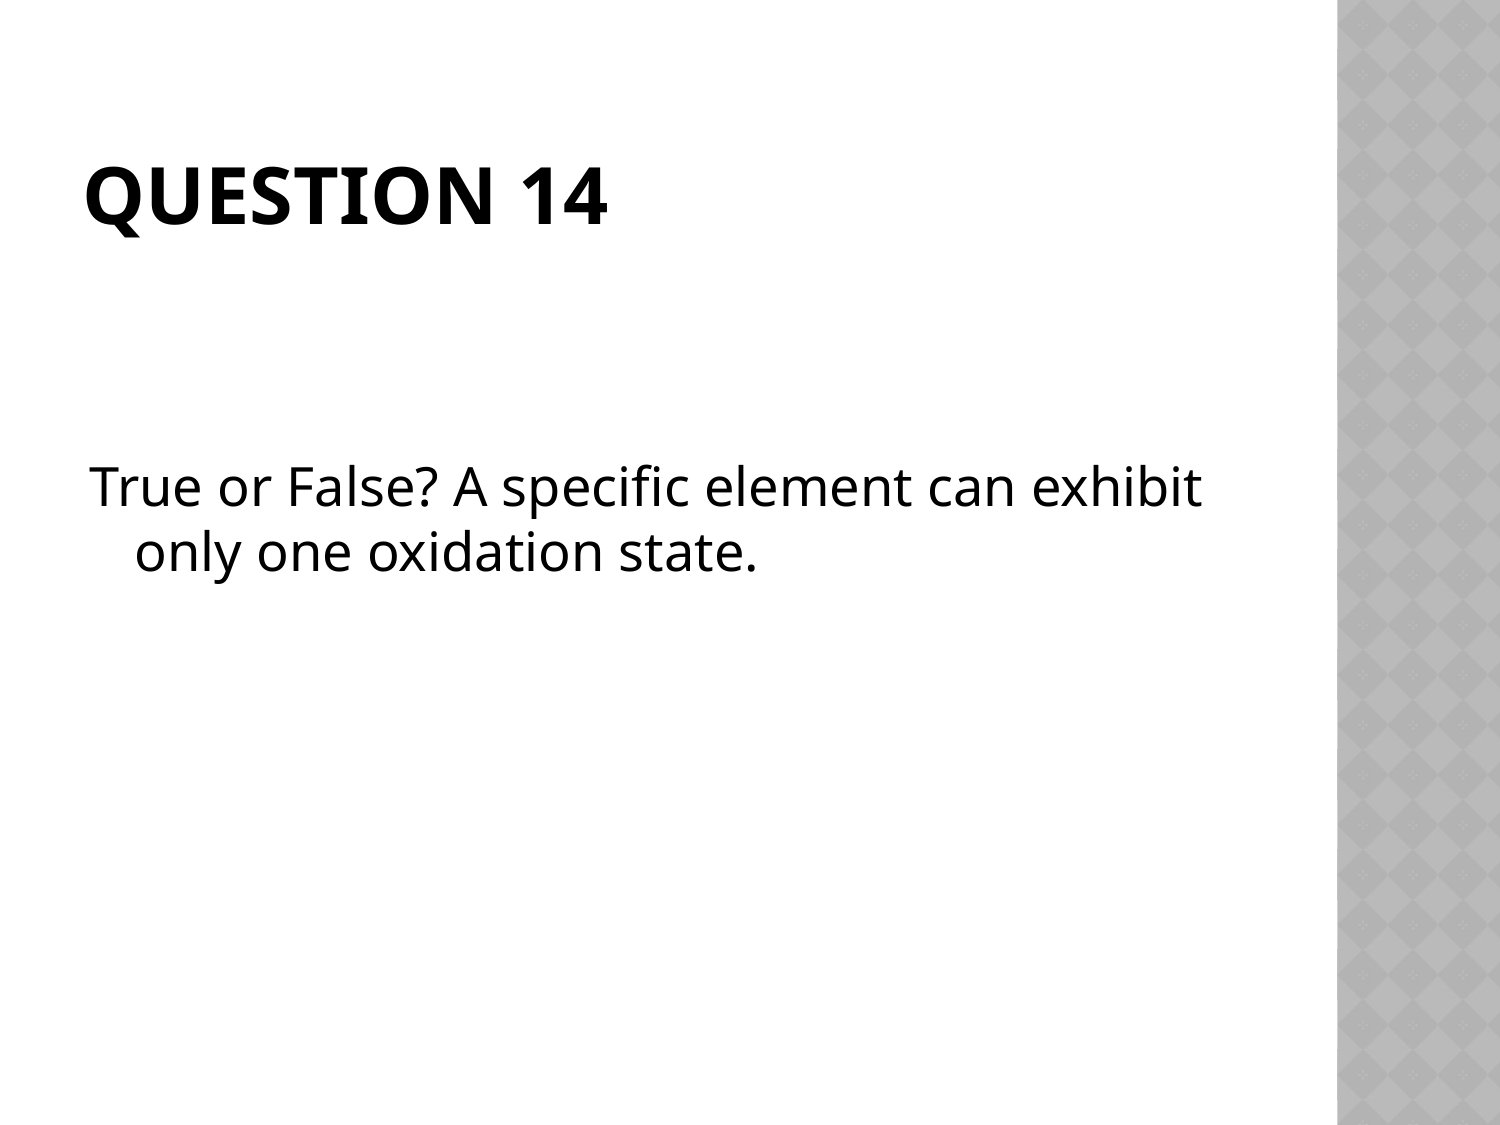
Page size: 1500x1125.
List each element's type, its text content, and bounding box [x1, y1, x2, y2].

title Question 14 [75, 52, 1263, 240]
list True or False? A specific element can exhibit only one oxidation state. [75, 445, 1263, 1059]
